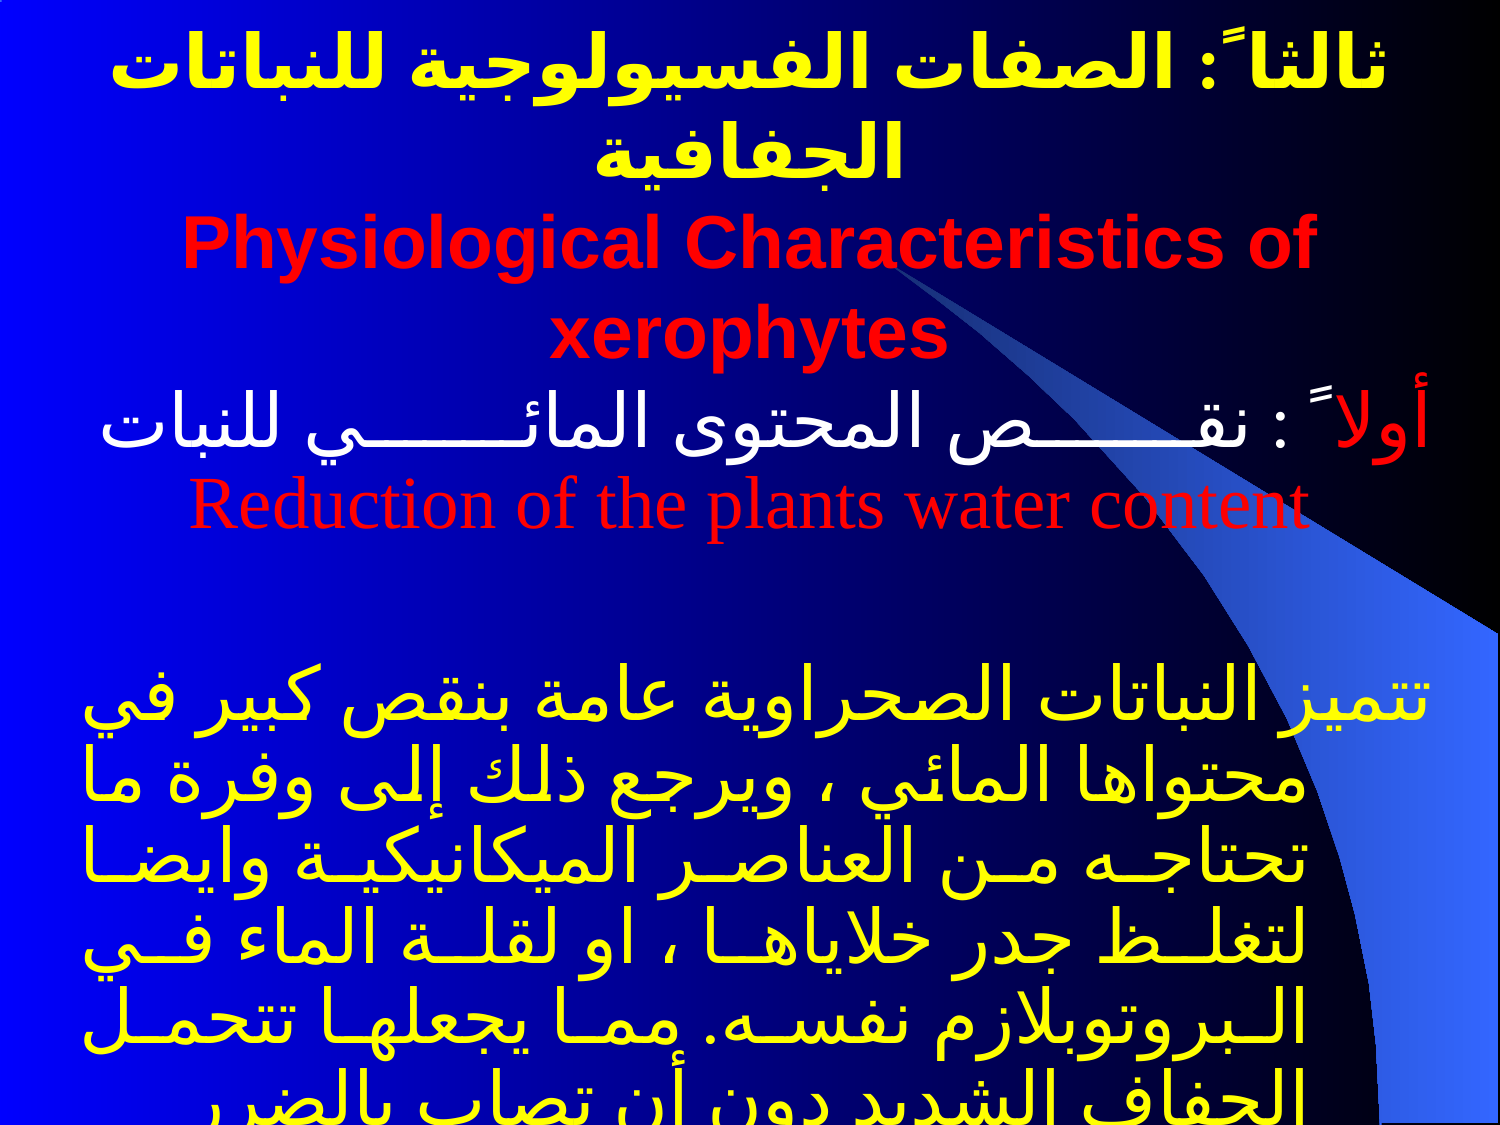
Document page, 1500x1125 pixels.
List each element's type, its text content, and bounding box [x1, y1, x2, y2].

list أولا ً : نقص المحتوى المائي للنبات Reduction of the plants water content تتميز النباتات الصحراوية عامة بنقص كبير في محتواها المائي ، ويرجع ذلك إلى وفرة ما تحتاجه من العناصر الميكانيكية وايضا لتغلظ جدر خلاياها ، او لقلة الماء في البروتوبلازم نفسه. مما يجعلها تتحمل الجفاف الشديد دون أن تصاب بالضرر [49, 374, 1463, 1088]
title ثالثا ً: الصفات الفسيولوجية للنباتات الجفافية Physiological Characteristics of xerophytes [62, 37, 1438, 351]
